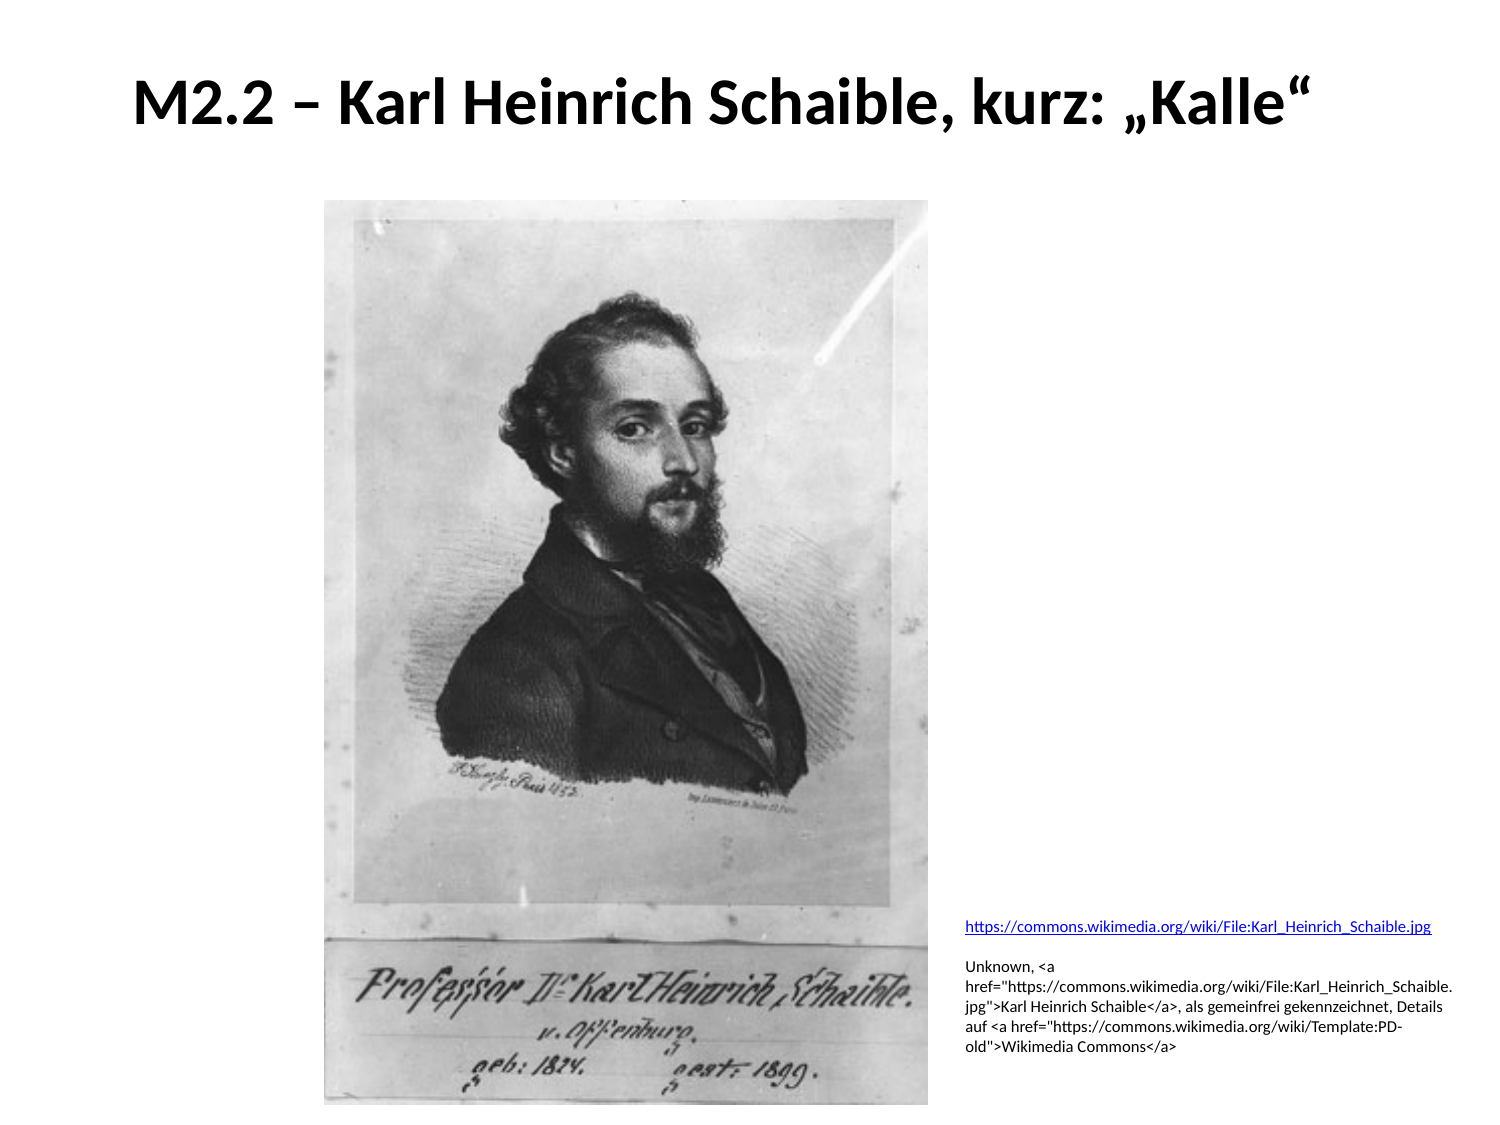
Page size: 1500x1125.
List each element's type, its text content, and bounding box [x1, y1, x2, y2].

picture [324, 200, 928, 1105]
text_box https://commons.wikimedia.org/wiki/File:Karl_Heinrich_Schaible.jpg Unknown, <a href="https://commons.wikimedia.org/wiki/File:Karl_Heinrich_Schaible.jpg">Karl Heinrich Schaible</a>, als gemeinfrei gekennzeichnet, Details auf <a href="https://commons.wikimedia.org/wiki/Template:PD-old">Wikimedia Commons</a> [950, 908, 1472, 1104]
title M2.2 – Karl Heinrich Schaible, kurz: „Kalle“ [4, 35, 1459, 161]
